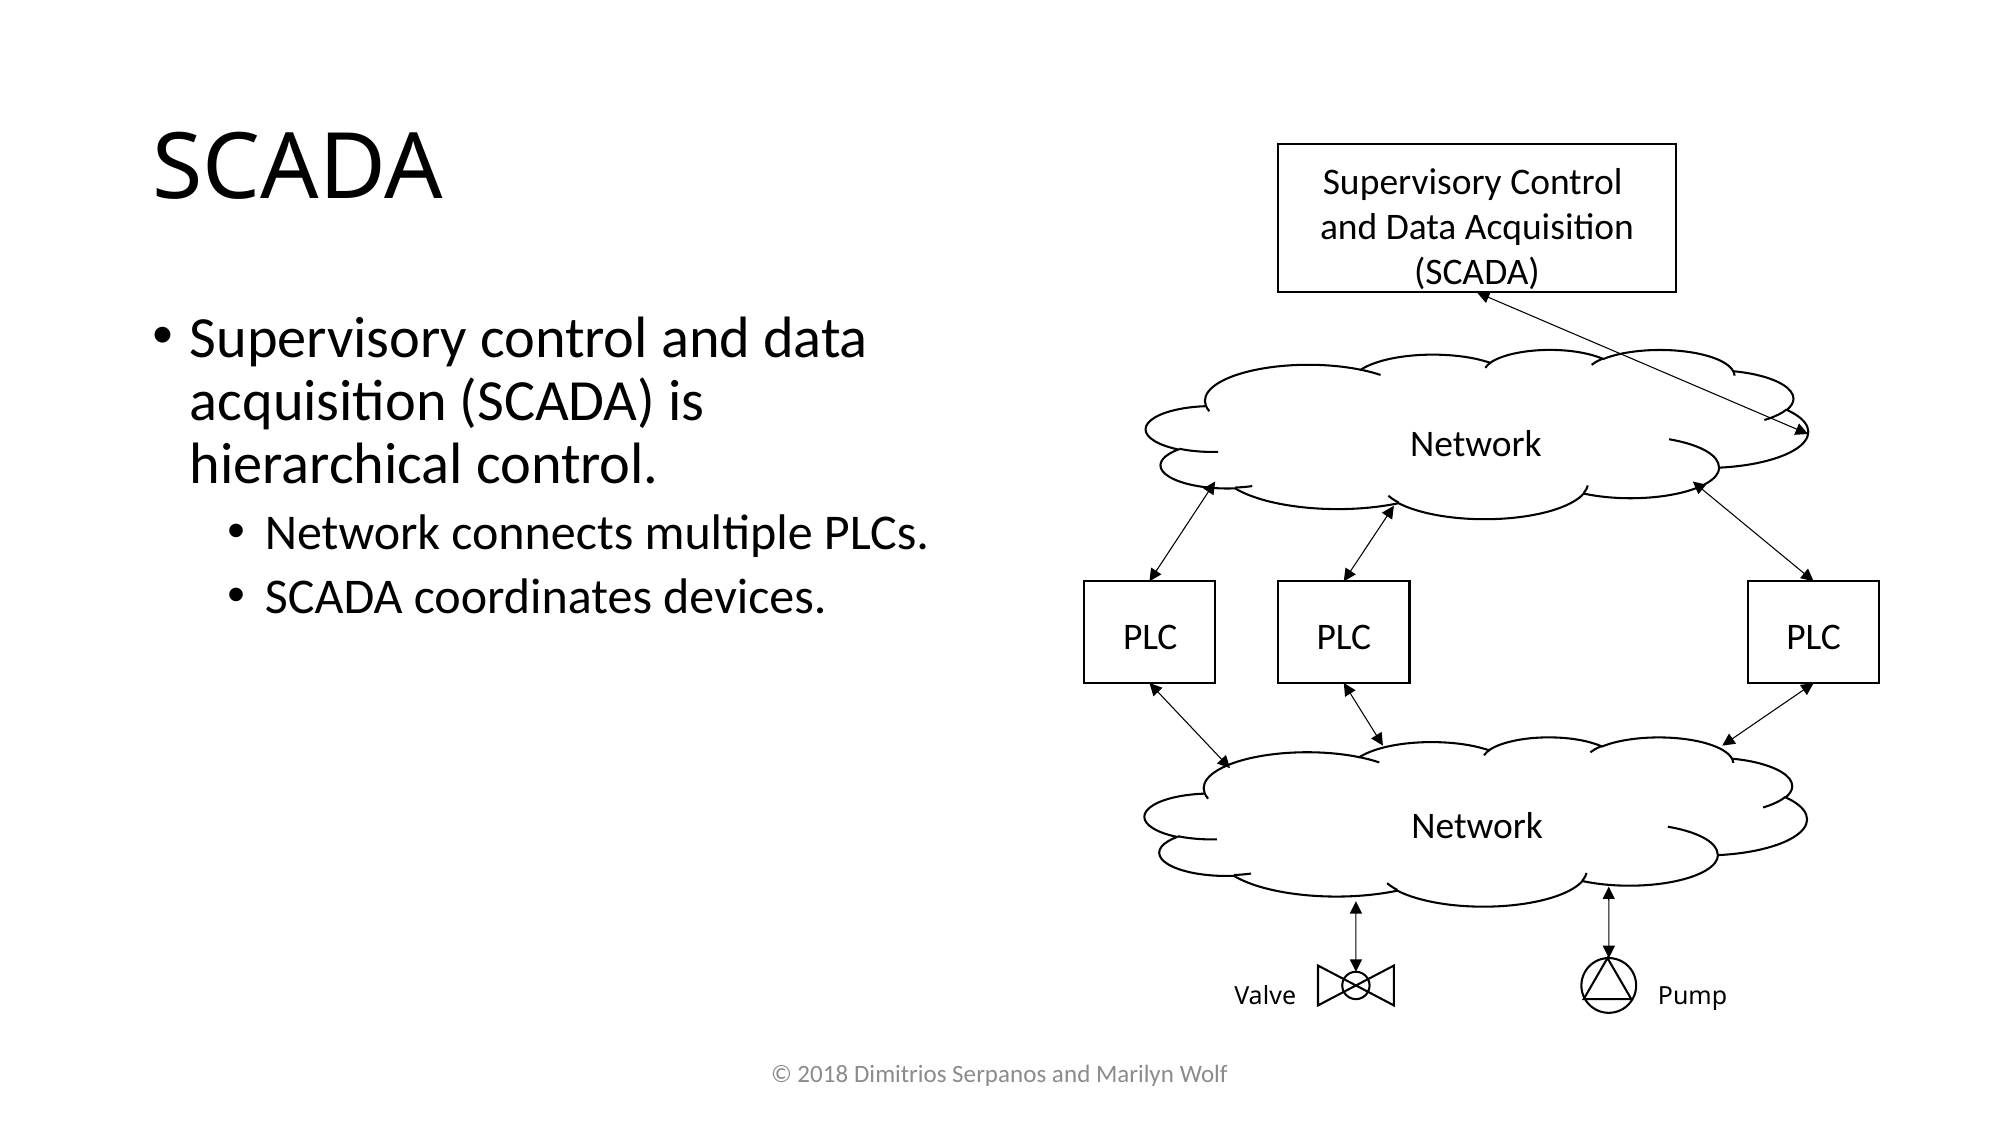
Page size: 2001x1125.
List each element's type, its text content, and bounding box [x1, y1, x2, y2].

title SCADA [137, 59, 1863, 278]
footer © 2018 Dimitrios Serpanos and Marilyn Wolf [662, 1042, 1338, 1103]
list Supervisory control and data acquisition (SCADA) is hierarchical control. Network connects multiple PLCs. SCADA coordinates devices. [137, 299, 988, 1014]
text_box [1083, 144, 1880, 1014]
